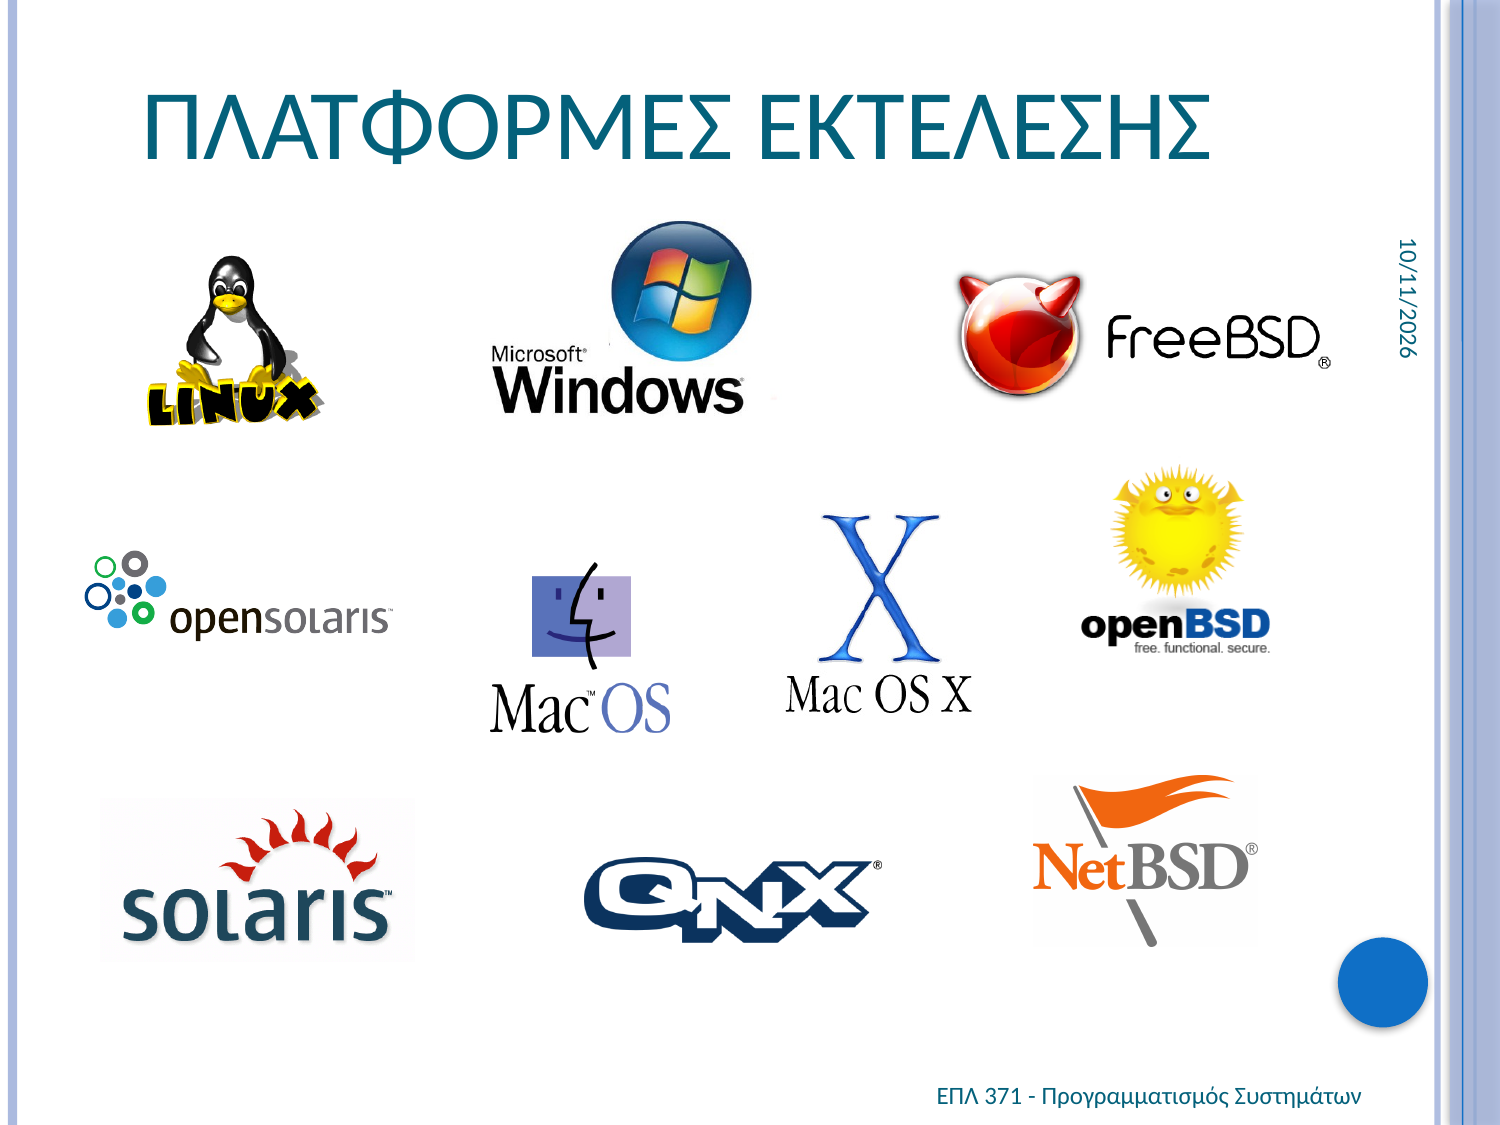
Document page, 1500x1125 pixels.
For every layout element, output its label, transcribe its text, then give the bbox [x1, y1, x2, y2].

footer ΕΠΛ 371 - Προγραμματισμός Συστημάτων [921, 1065, 1447, 1125]
picture [773, 502, 975, 719]
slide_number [1378, 43, 1442, 374]
picture [489, 561, 670, 733]
picture [76, 538, 400, 656]
picture [146, 254, 326, 426]
picture [950, 266, 1332, 405]
picture [489, 219, 798, 419]
picture [584, 857, 882, 943]
picture [1032, 455, 1318, 685]
picture [1032, 774, 1259, 948]
picture [99, 798, 416, 963]
title Πλατφορμεσ Εκτελεσησ [64, 0, 1290, 188]
